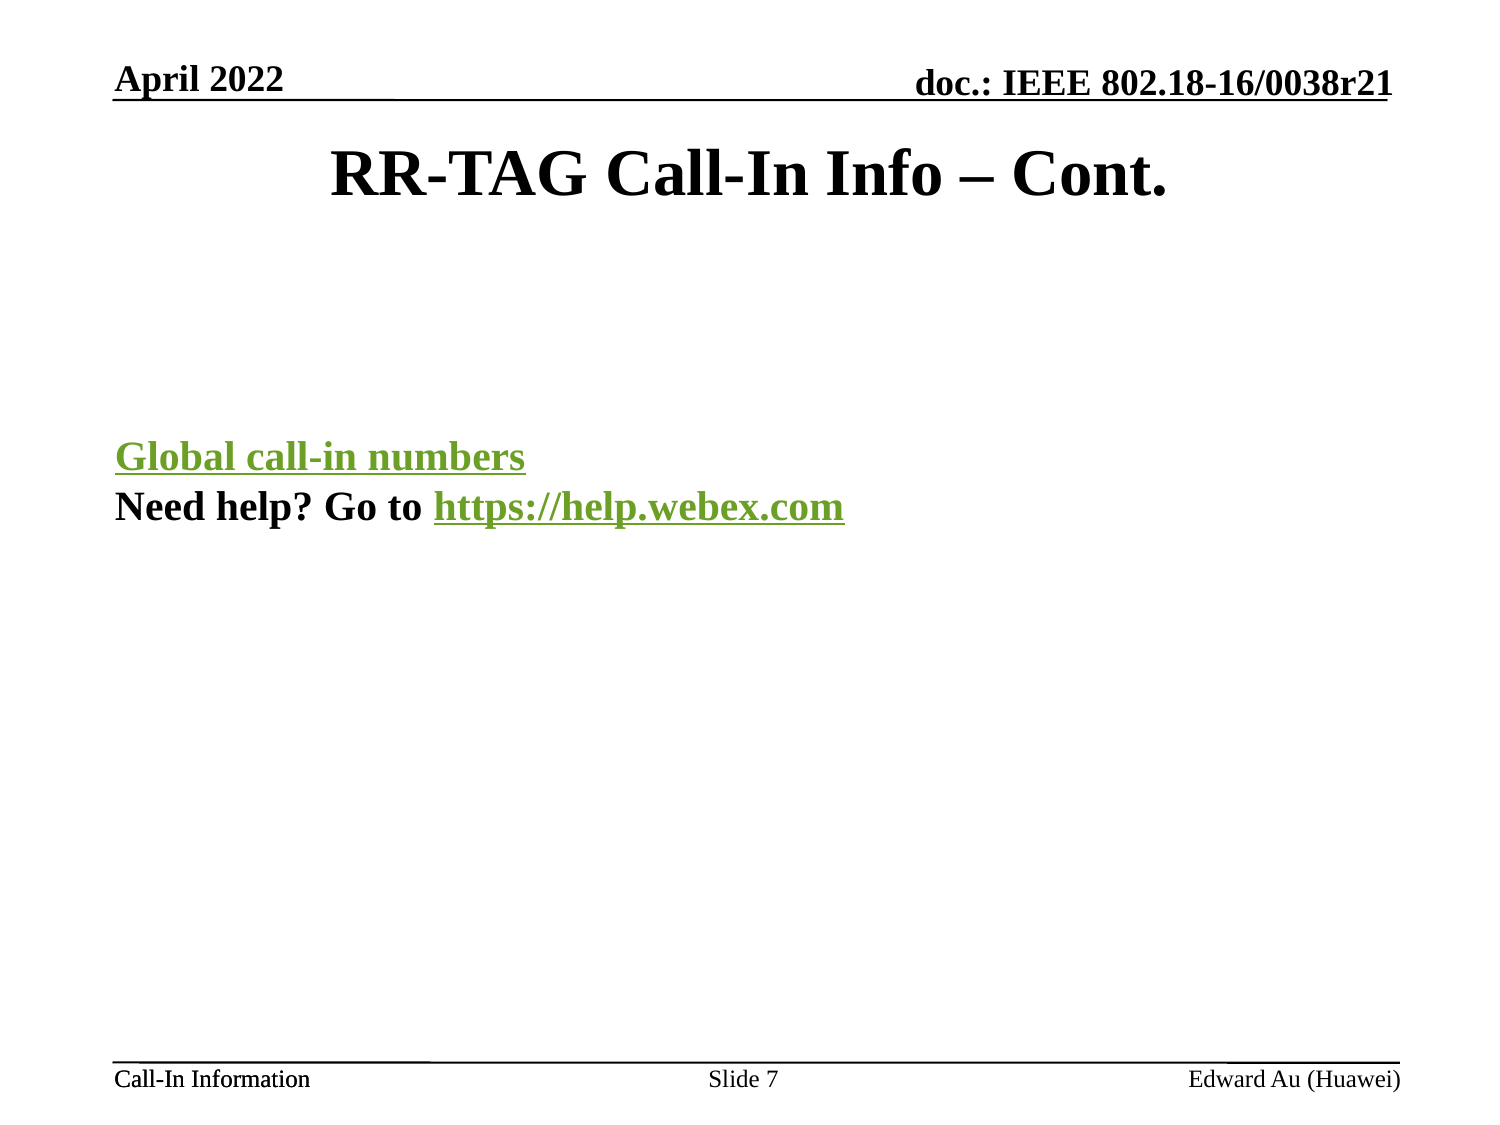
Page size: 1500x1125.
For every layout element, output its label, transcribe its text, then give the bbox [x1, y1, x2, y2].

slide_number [114, 54, 476, 100]
title RR-TAG Call-In Info – Cont. [112, 112, 1388, 176]
footer Edward Au (Huawei) [878, 1061, 1402, 1093]
slide_number Slide 7 [687, 1061, 800, 1123]
list Global call-in numbers Need help? Go to https://help.webex.com [99, 176, 1413, 831]
